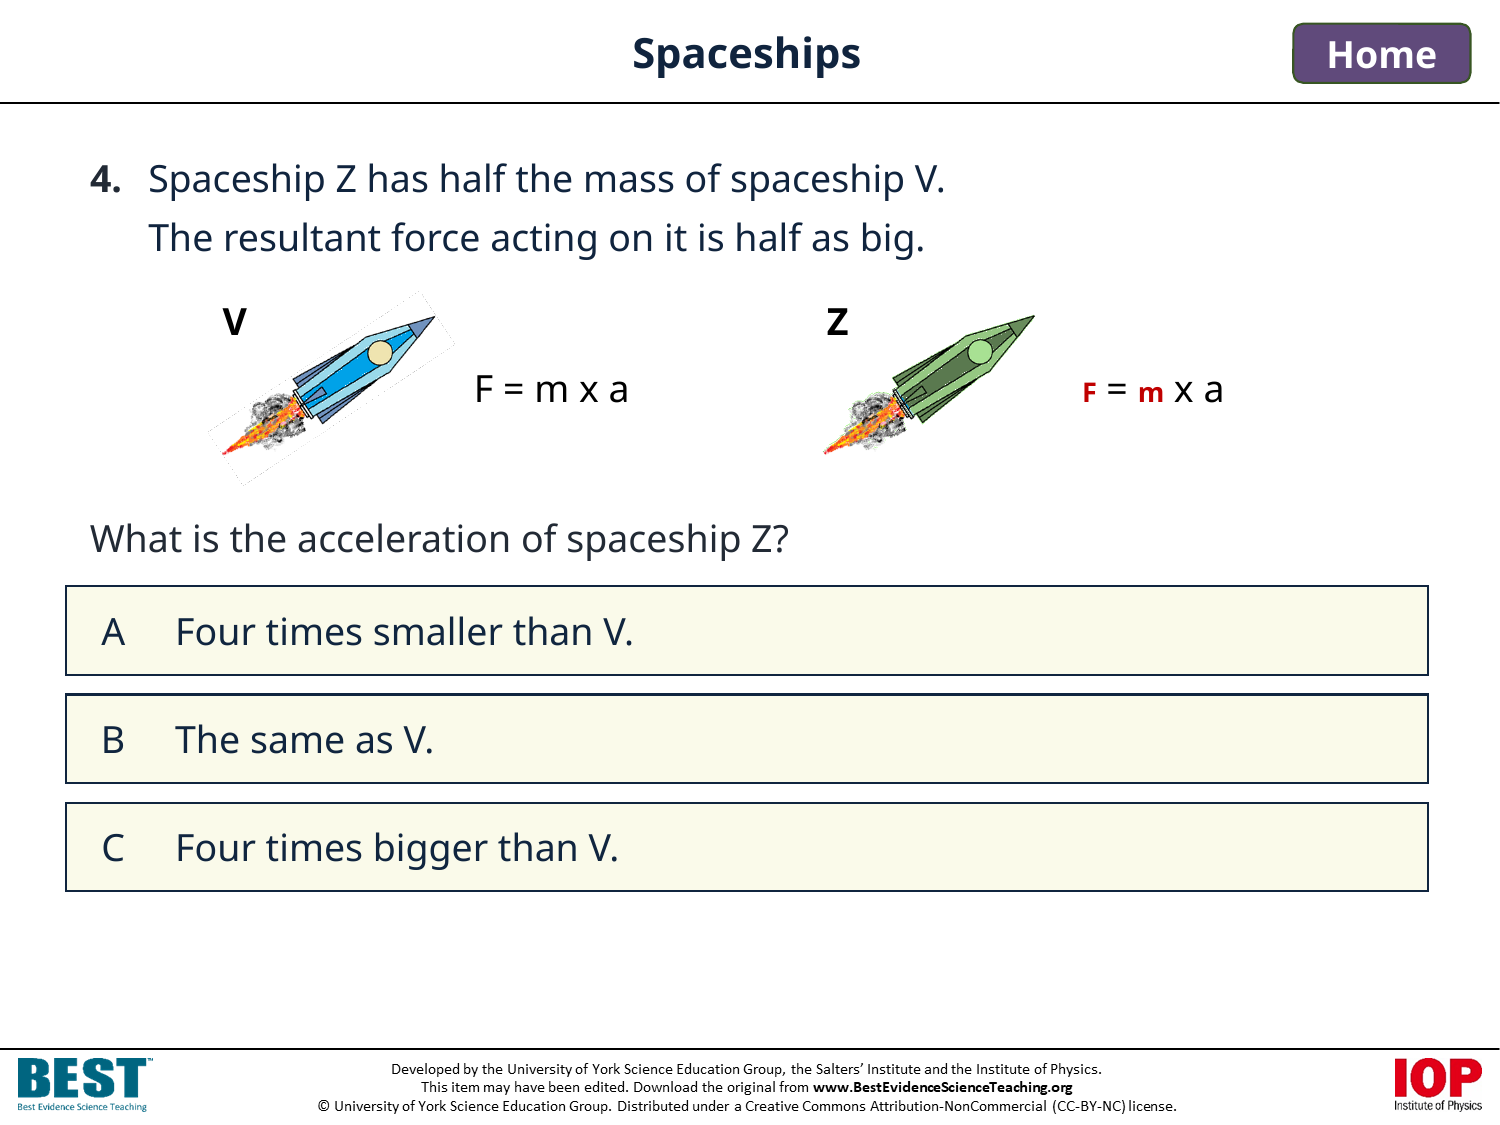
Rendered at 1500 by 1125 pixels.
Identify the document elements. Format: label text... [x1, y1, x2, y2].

text_box Home [1292, 22, 1472, 84]
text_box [207, 290, 685, 486]
text_box Spaceships [23, 4, 1471, 99]
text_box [762, 277, 1287, 496]
picture [0, 102, 1500, 1125]
